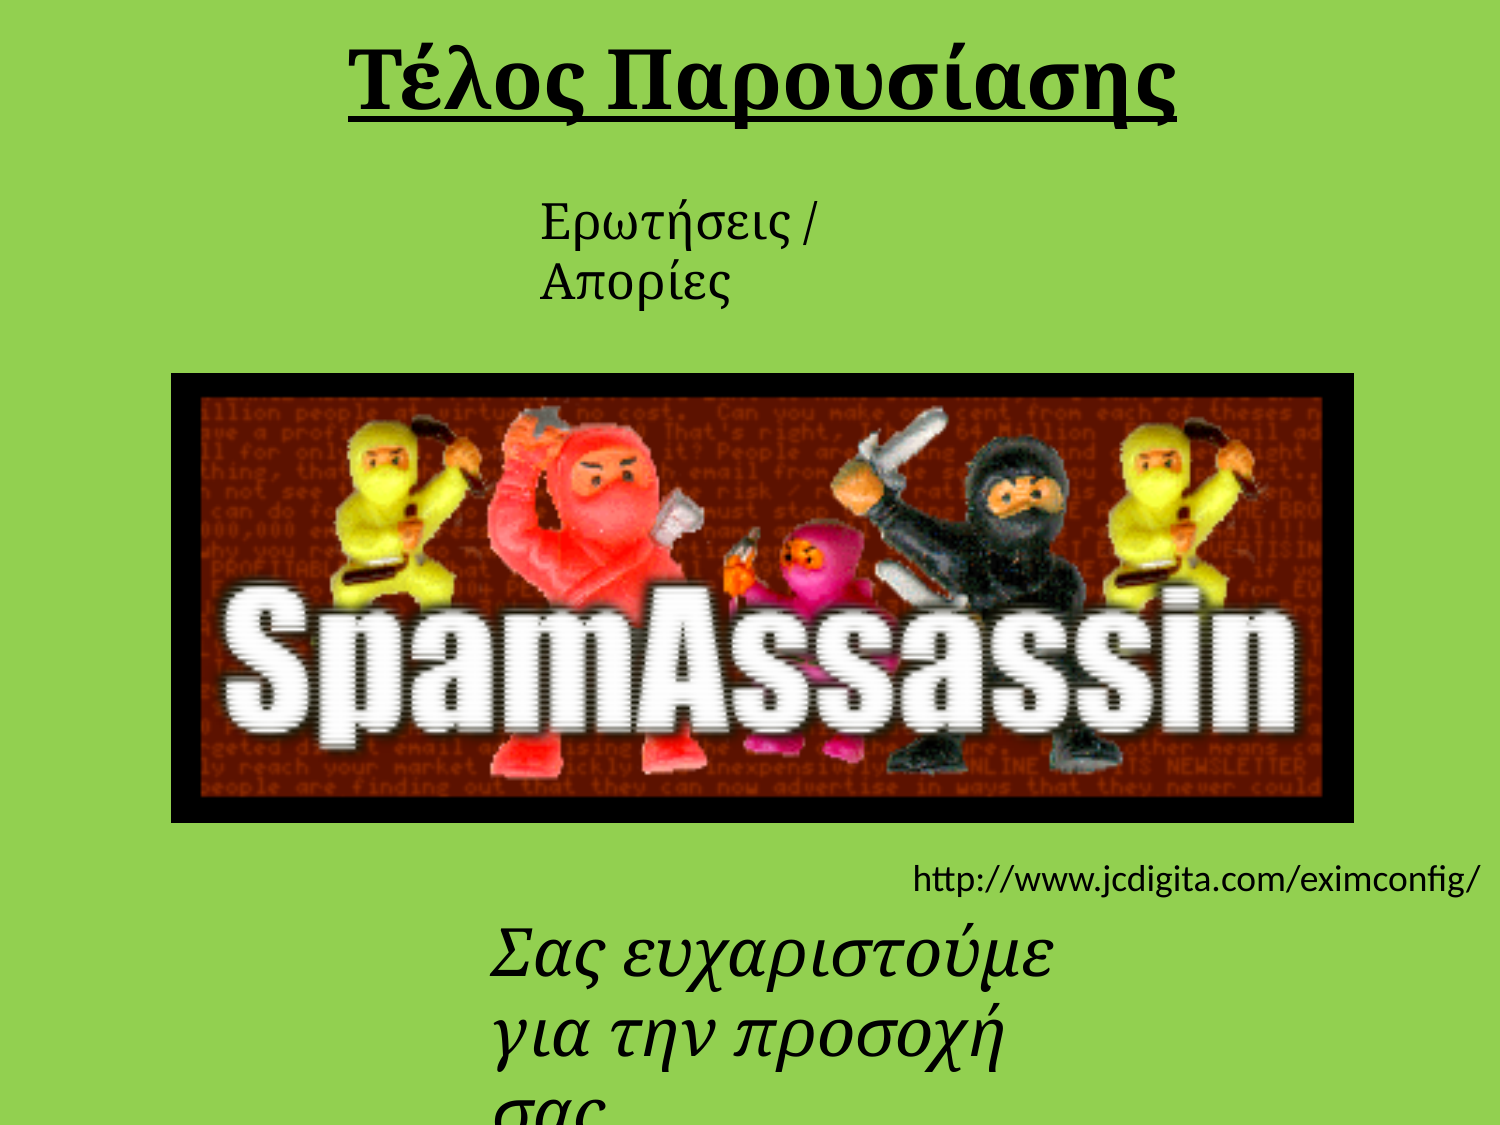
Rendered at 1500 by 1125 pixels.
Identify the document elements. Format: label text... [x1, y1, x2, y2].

text_box Σας ευχαριστούμε για την προσοχή σας [478, 902, 1100, 1125]
picture [171, 373, 1355, 824]
text_box Τέλος Παρουσίασης [297, 19, 1228, 134]
text_box Ερωτήσεις / Απορίες [525, 181, 1001, 317]
text_box http://www.jcdigita.com/eximconfig/ [897, 846, 1496, 906]
